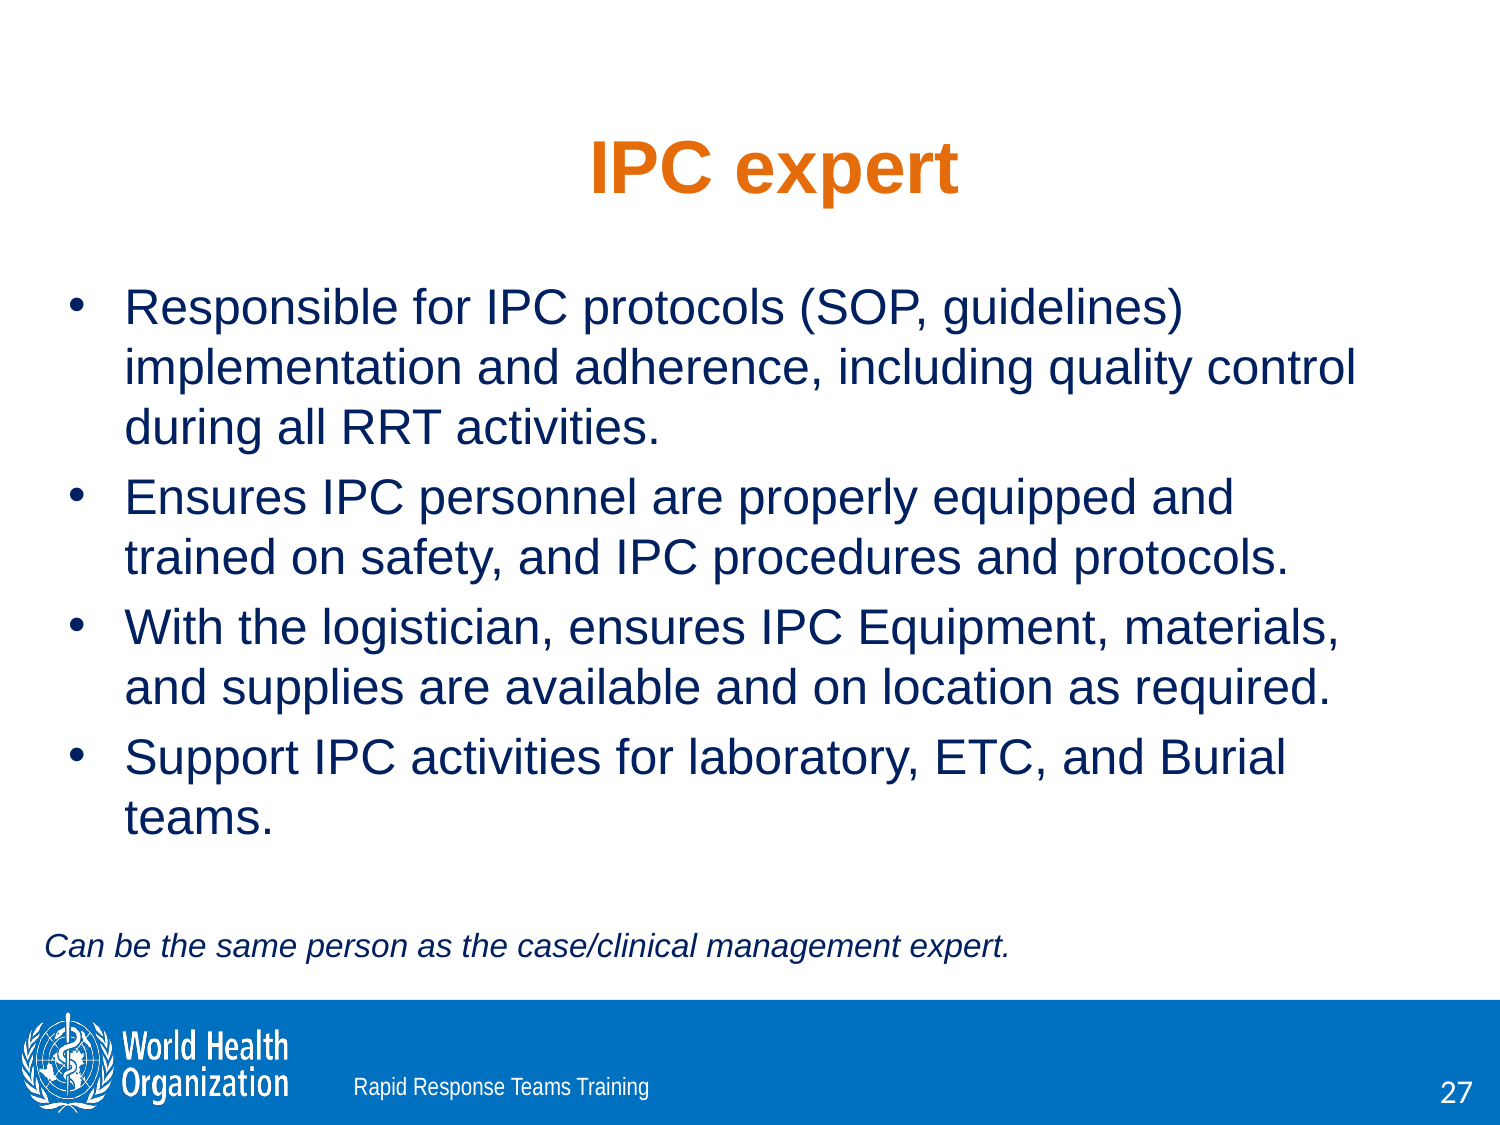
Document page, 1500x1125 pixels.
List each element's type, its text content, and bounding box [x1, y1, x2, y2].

picture [21, 1012, 288, 1113]
list Responsible for IPC protocols (SOP, guidelines) implementation and adherence, including quality control during all RRT activities. Ensures IPC personnel are properly equipped and trained on safety, and IPC procedures and protocols. With the logistician, ensures IPC Equipment, materials, and supplies are available and on location as required. Support IPC activities for laboratory, ETC, and Burial teams. [53, 267, 1404, 916]
text_box IPC expert [99, 70, 1450, 258]
text_box Can be the same person as the case/clinical management expert. [29, 916, 1500, 1052]
